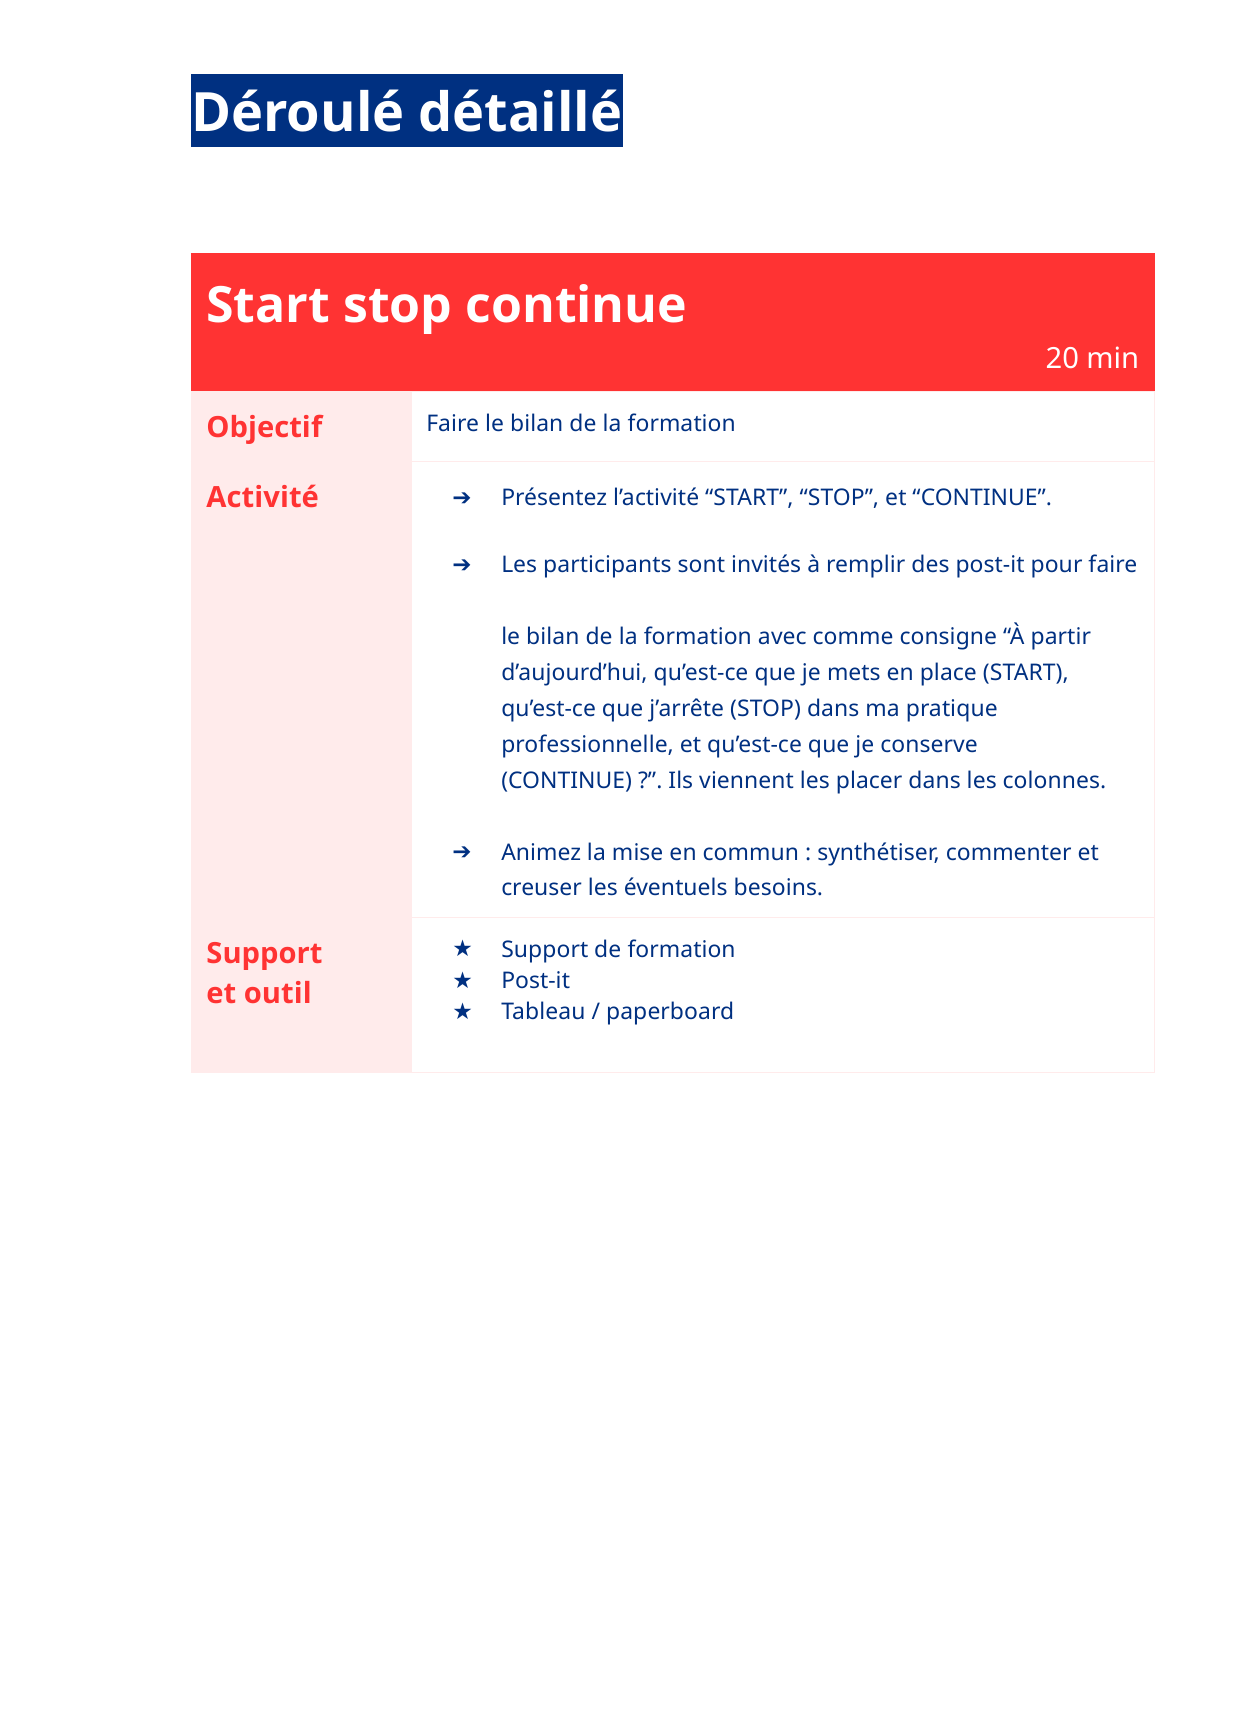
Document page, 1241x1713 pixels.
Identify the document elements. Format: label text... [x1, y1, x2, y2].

table_cell Support et outil [192, 918, 411, 1072]
table_cell Activité [192, 462, 411, 917]
text_box Déroulé détaillé [185, 71, 1241, 148]
table_cell Support de formation Post-it Tableau / paperboard [412, 918, 1154, 1072]
table_header Start stop continue 20 min [192, 254, 1154, 391]
table_cell Présentez l’activité “START”, “STOP”, et “CONTINUE”. Les participants sont invités à remplir des post-it pour faire le bilan de la formation avec comme consigne “À partir d’aujourd’hui, qu’est-ce que je mets en place (START), qu’est-ce que j’arrête (STOP) dans ma pratique professionnelle, et qu’est-ce que je conserve (CONTINUE) ?”. Ils viennent les placer dans les colonnes. Animez la mise en commun : synthétiser, commenter et creuser les éventuels besoins. [412, 462, 1154, 917]
table_cell Faire le bilan de la formation [412, 392, 1154, 461]
table_cell Objectif [192, 392, 411, 461]
